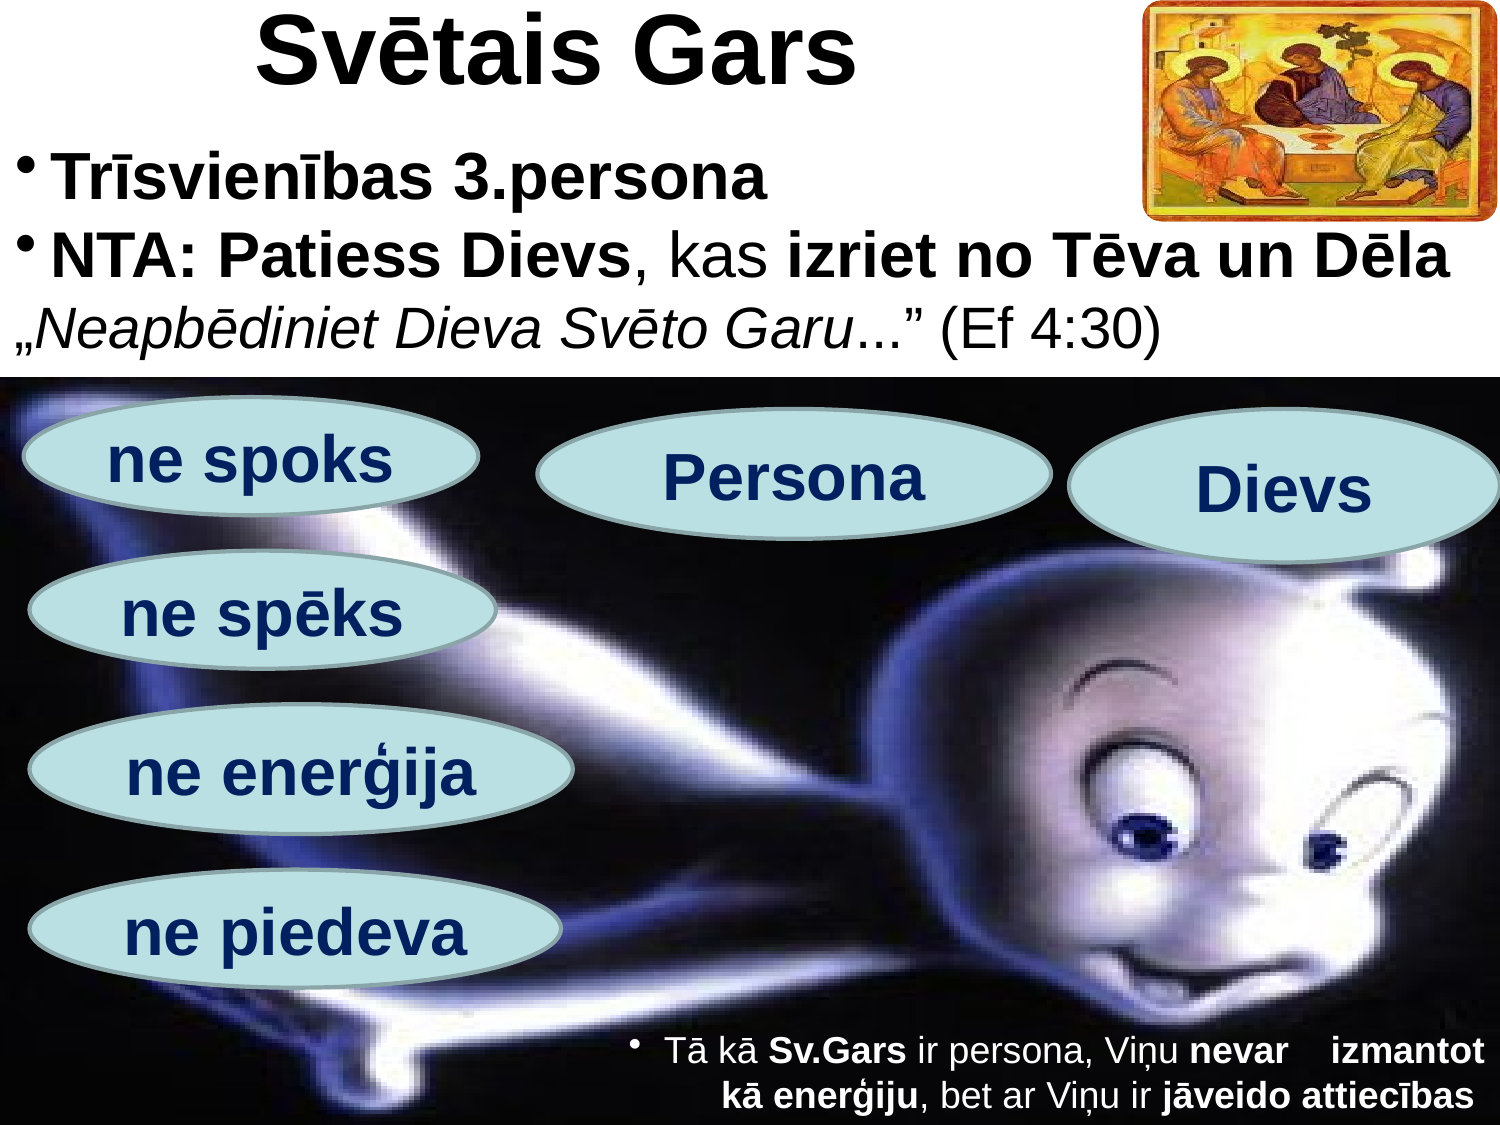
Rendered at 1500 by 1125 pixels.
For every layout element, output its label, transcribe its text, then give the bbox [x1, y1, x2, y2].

picture [0, 377, 1500, 1125]
text_box Trīsvienības 3.persona NTA: Patiess Dievs, kas izriet no Tēva un Dēla „Neapbēdiniet Dieva Svēto Garu...” (Ef 4:30) [0, 125, 1500, 376]
title Svētais Gars [0, 0, 1140, 91]
picture [1142, 0, 1498, 222]
